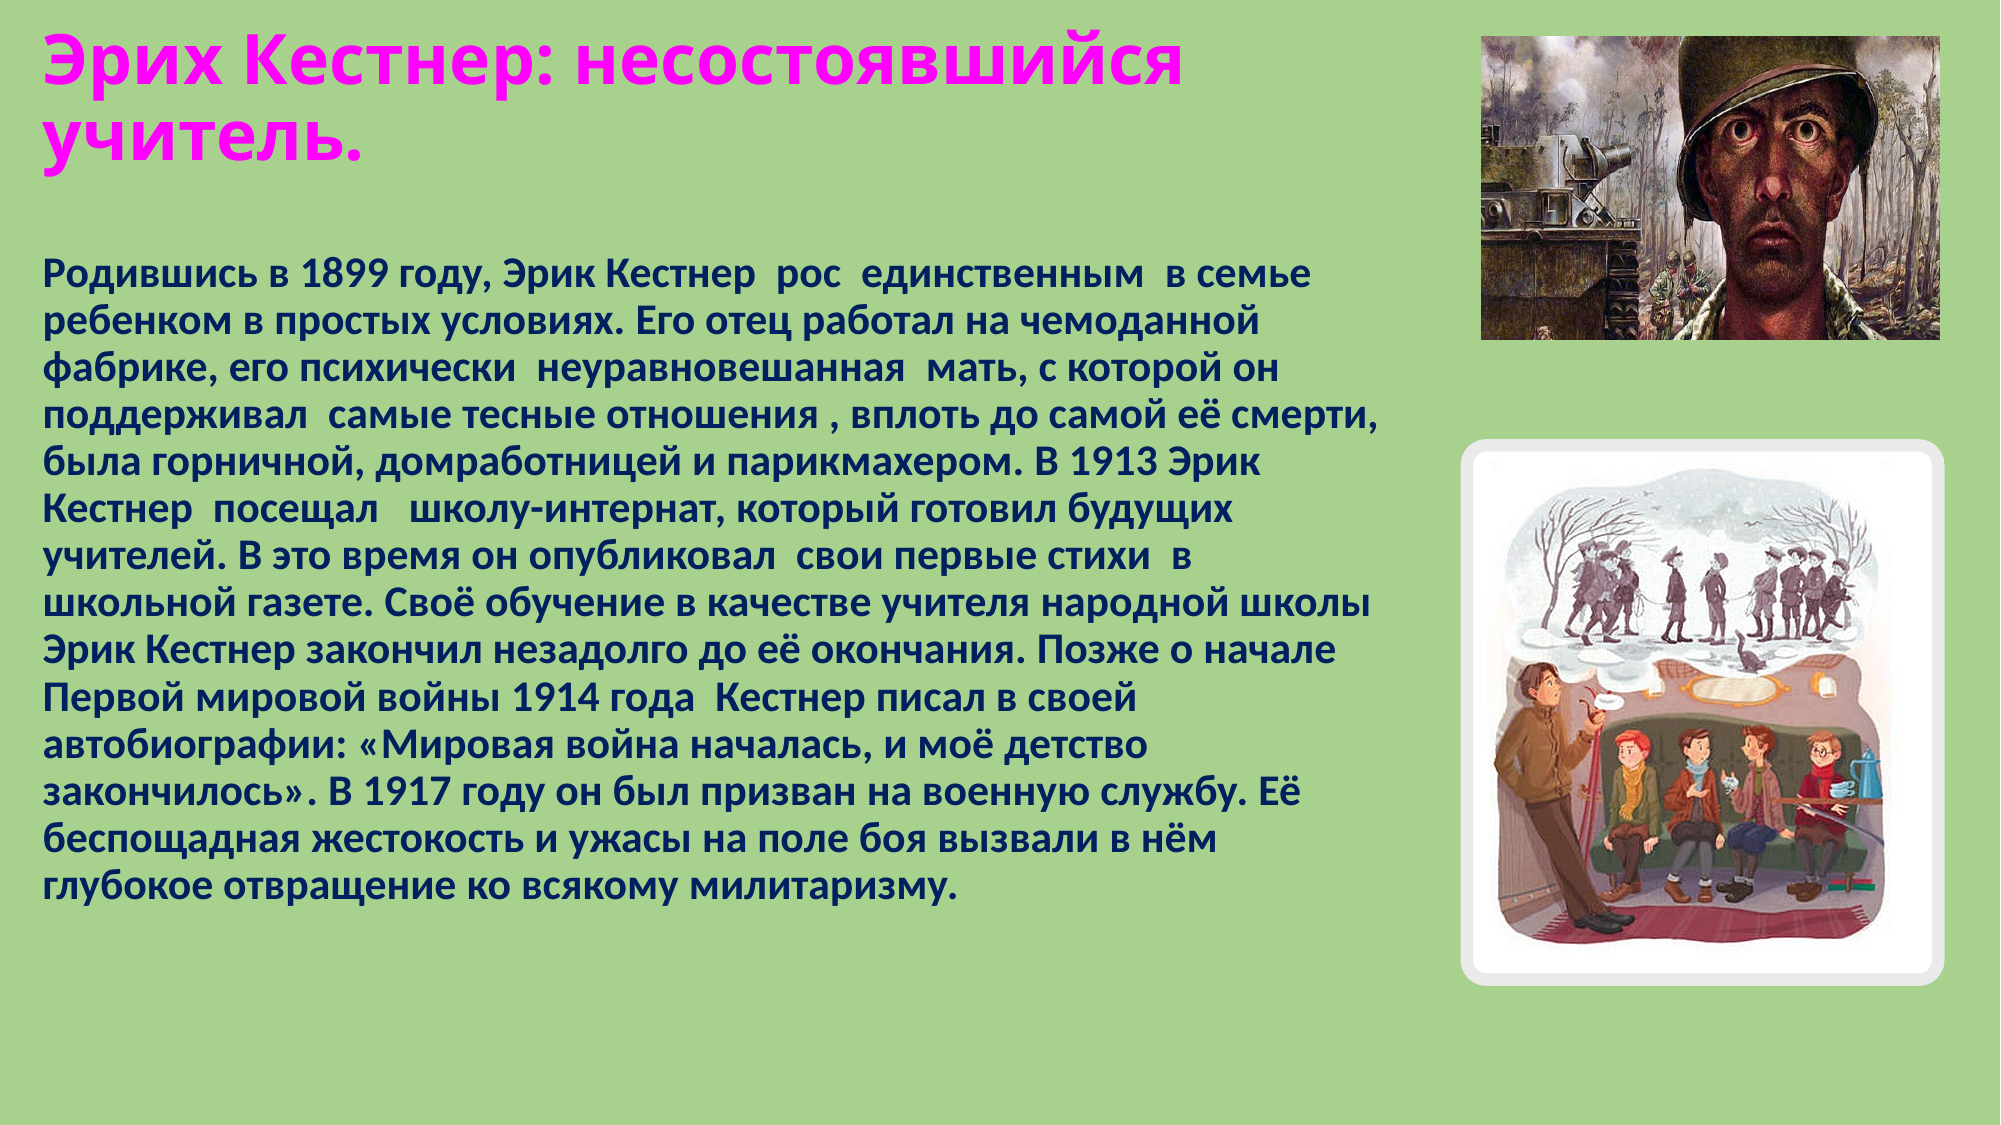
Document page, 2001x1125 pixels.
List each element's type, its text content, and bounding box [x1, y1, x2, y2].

picture [1466, 445, 1939, 980]
title Эрих Кестнер: несостоявшийся учитель. [27, 16, 1224, 242]
picture [1481, 36, 1940, 340]
list Родившись в 1899 году, Эрик Кестнер рос единственным в семье ребенком в простых условиях. Его отец работал на чемоданной фабрике, его психически неуравновешанная мать, с которой он поддерживал самые тесные отношения , вплоть до самой её смерти, была горничной, домработницей и парикмахером. В 1913 Эрик Кестнер посещал школу-интернат, который готовил будущих учителей. В это время он опубликовал свои первые стихи в школьной газете. Своё обучение в качестве учителя народной школы Эрик Кестнер закончил незадолго до её окончания. Позже о начале Первой мировой войны 1914 года Кестнер писал в своей автобиографии: «Мировая война началась, и моё детство закончилось». В 1917 году он был призван на военную службу. Её беспощадная жестокость и ужасы на поле боя вызвали в нём глубокое отвращение ко всякому милитаризму. [27, 242, 1410, 930]
